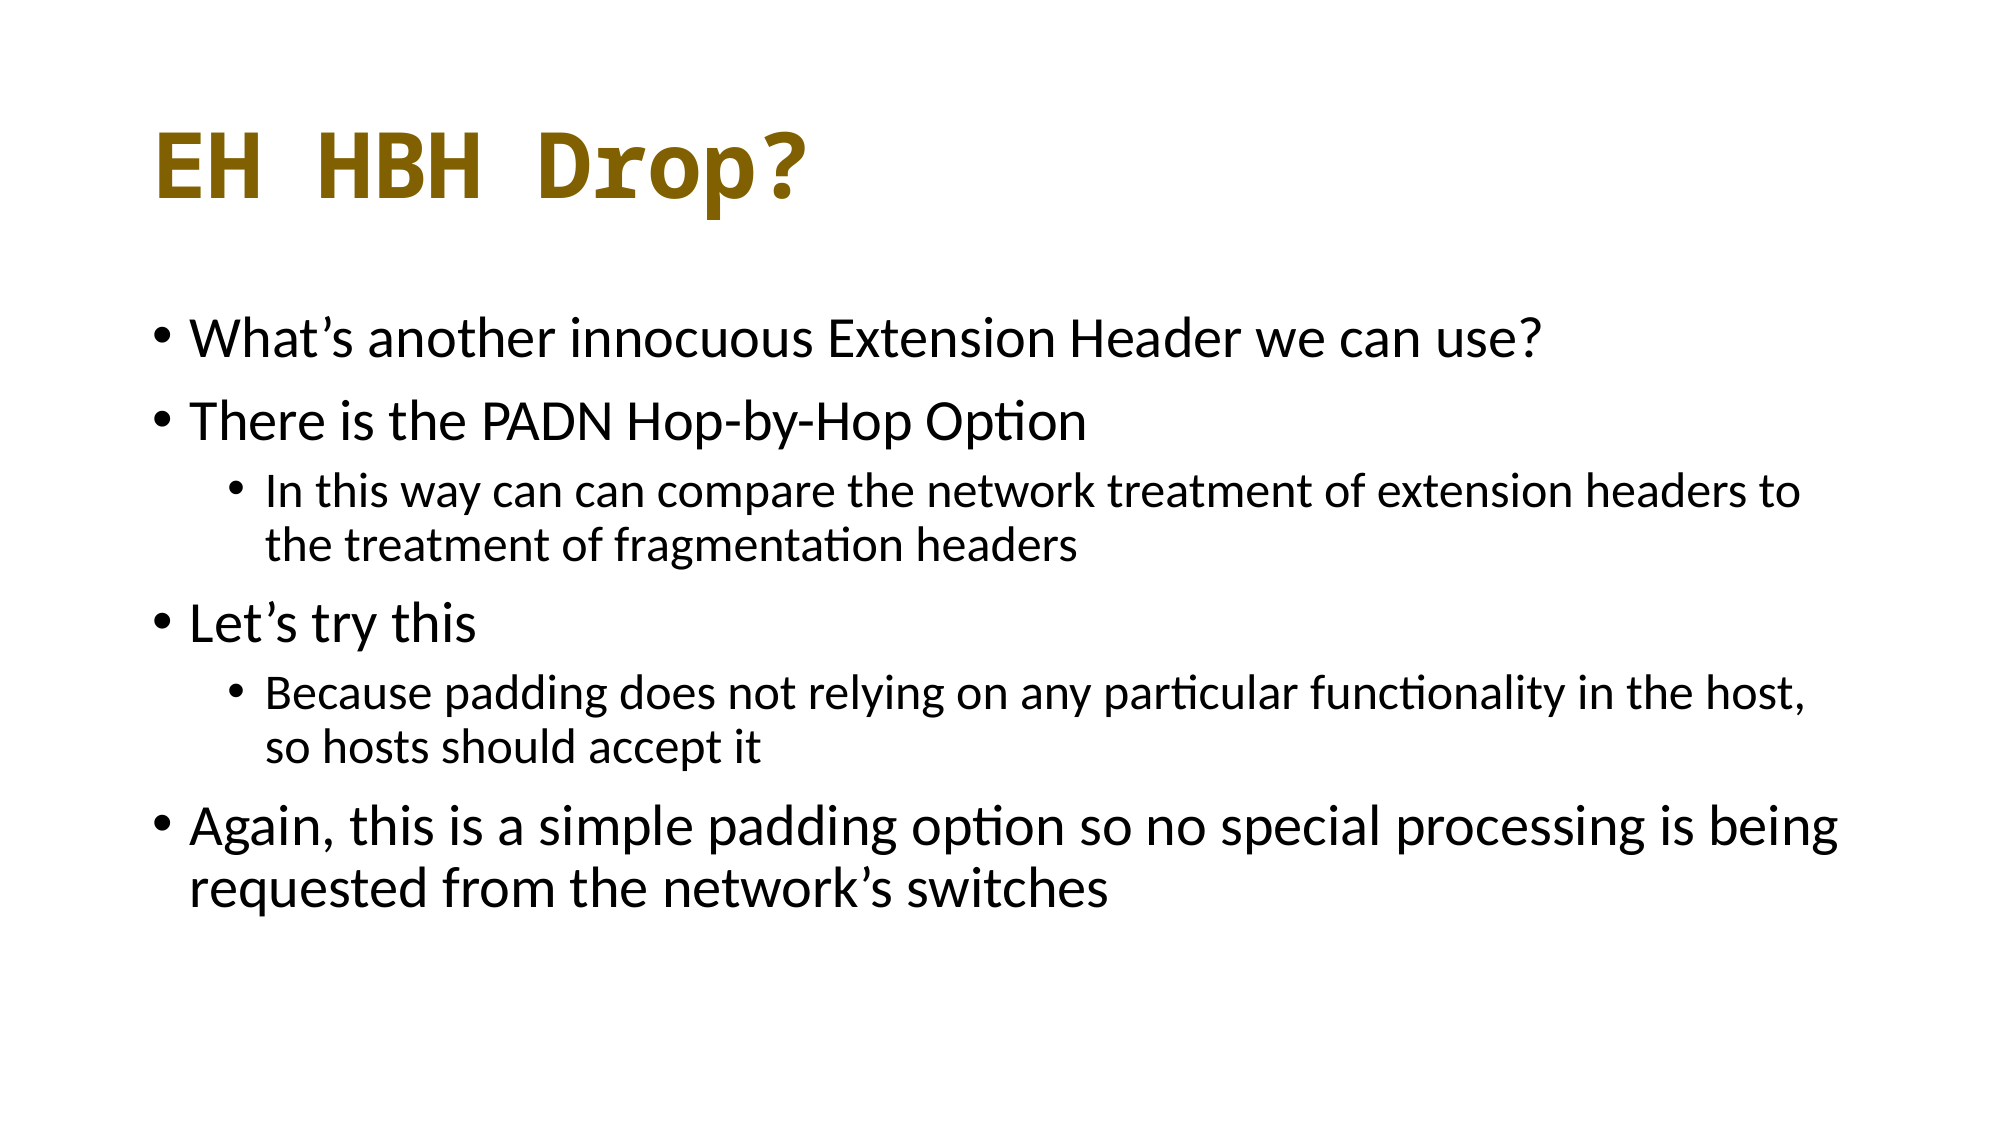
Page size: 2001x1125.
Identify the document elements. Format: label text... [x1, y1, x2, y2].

list What’s another innocuous Extension Header we can use? There is the PADN Hop-by-Hop Option In this way can can compare the network treatment of extension headers to the treatment of fragmentation headers Let’s try this Because padding does not relying on any particular functionality in the host, so hosts should accept it Again, this is a simple padding option so no special processing is being requested from the network’s switches [137, 299, 1863, 1014]
title EH HBH Drop? [137, 59, 1863, 278]
